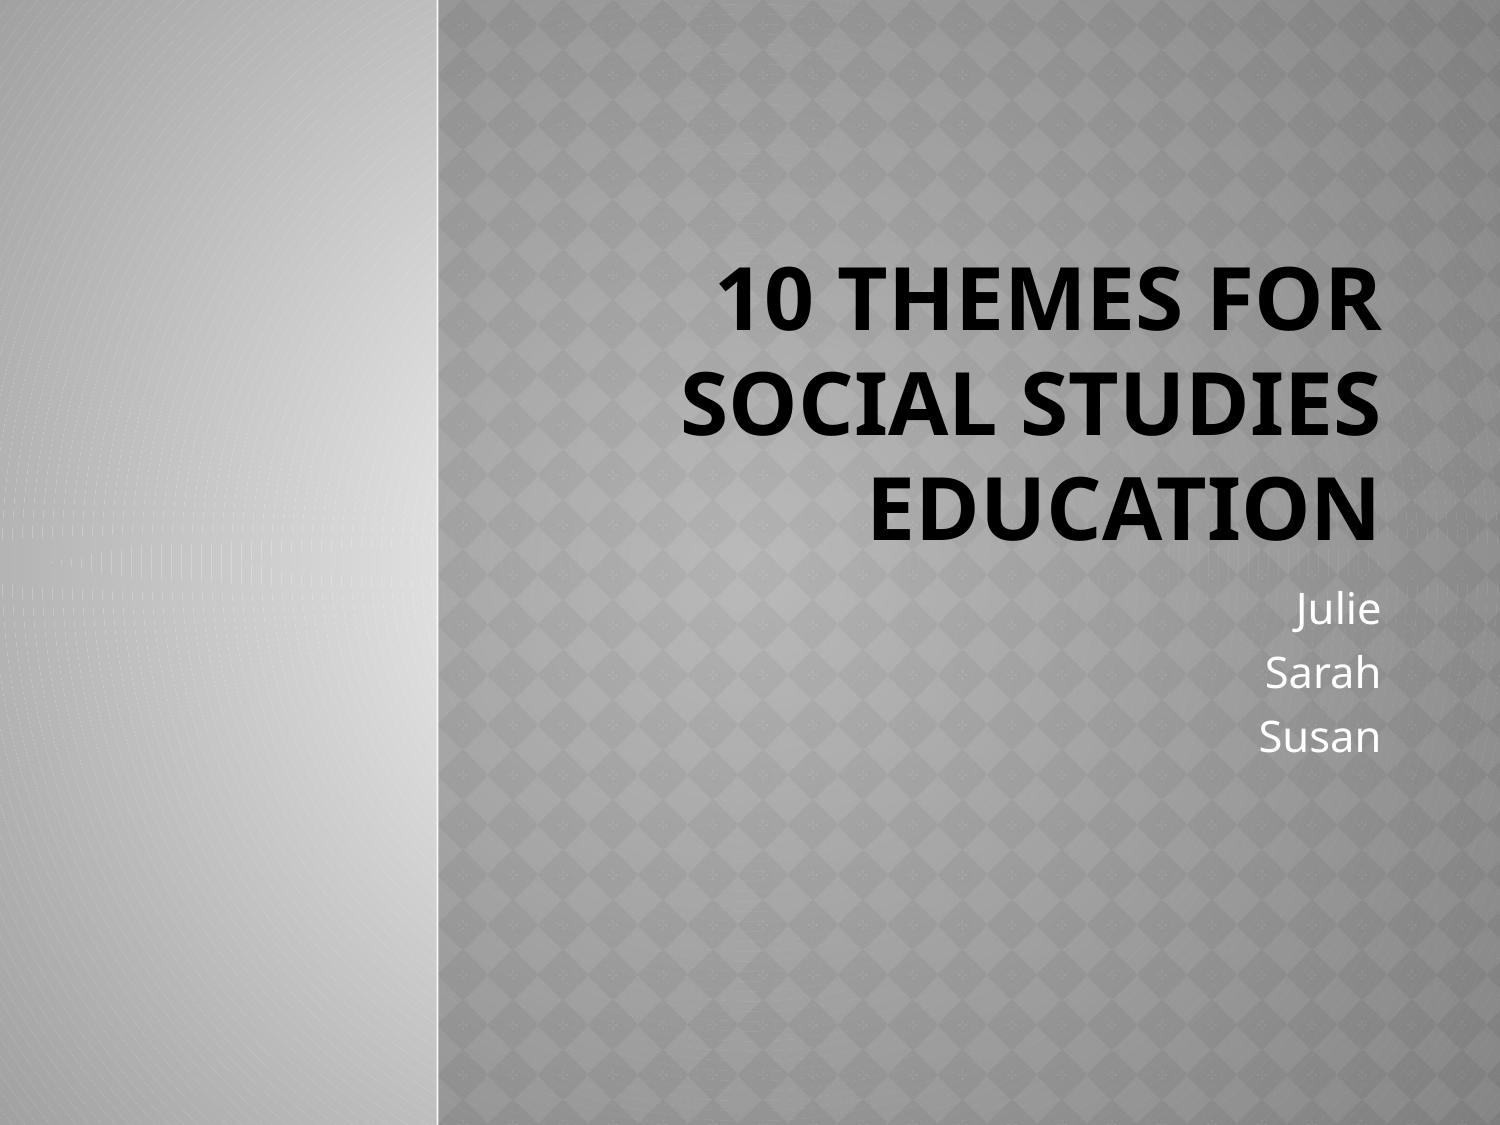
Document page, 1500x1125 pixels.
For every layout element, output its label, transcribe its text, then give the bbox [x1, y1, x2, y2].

subtitle Julie Sarah Susan [550, 580, 1390, 762]
title 10 Themes for social Studies Education [552, 87, 1390, 558]
